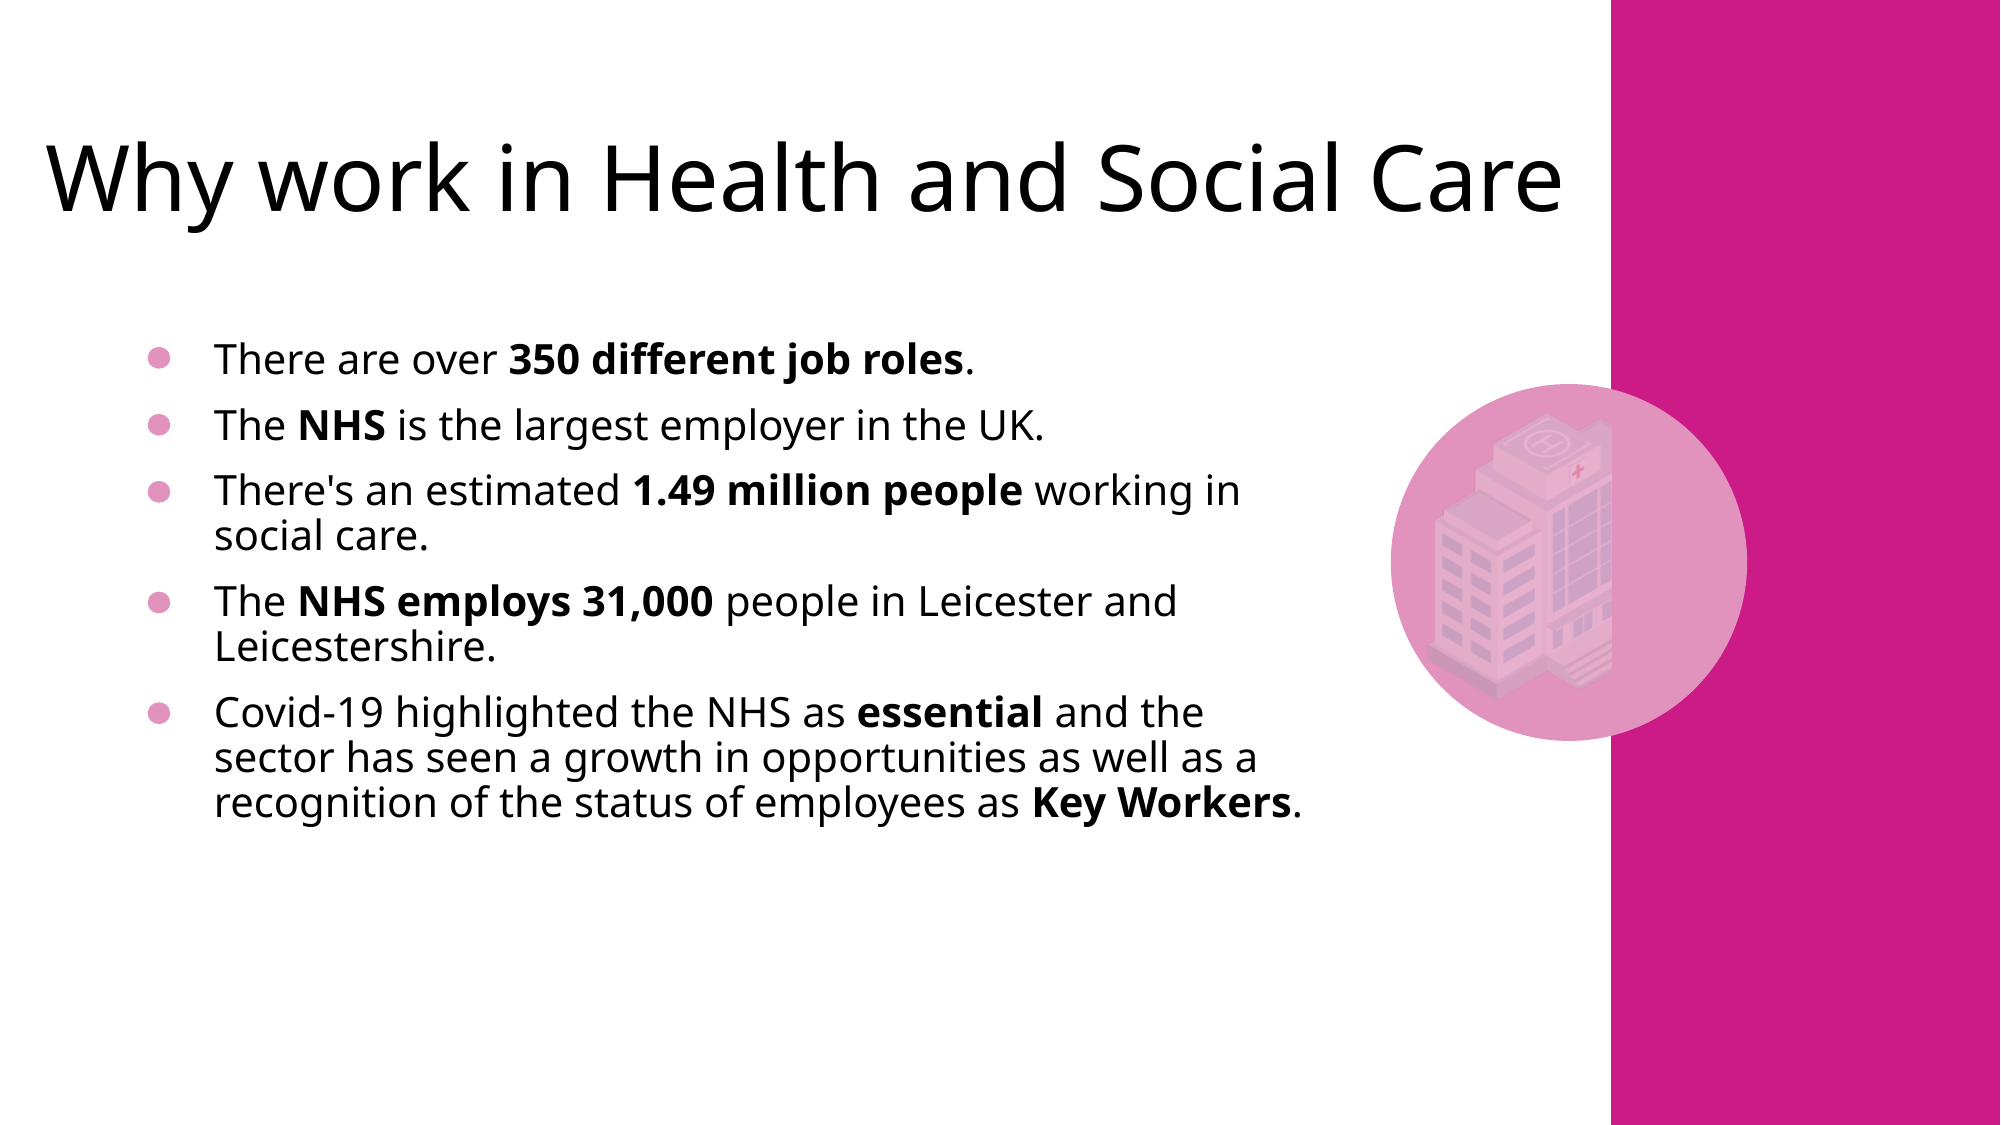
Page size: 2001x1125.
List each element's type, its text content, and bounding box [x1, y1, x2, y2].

text_box [147, 481, 171, 503]
text_box [147, 591, 171, 614]
text_box [147, 413, 171, 436]
text_box [1474, 389, 1748, 741]
text_box [1531, 384, 1607, 388]
text_box [147, 347, 171, 369]
picture [1035, 388, 1612, 714]
text_box [1611, 0, 2000, 1125]
text_box [147, 702, 171, 724]
list There are over 350 different job roles. The NHS is the largest employer in the UK. There's an estimated 1.49 million people working in social care. The NHS employs 31,000 people in Leicester and Leicestershire. Covid-19 highlighted the NHS as essential and the sector has seen a growth in opportunities as well as a recognition of the status of employees as Key Workers. [198, 330, 1342, 385]
title Why work in Health and Social Care [0, 73, 1612, 291]
